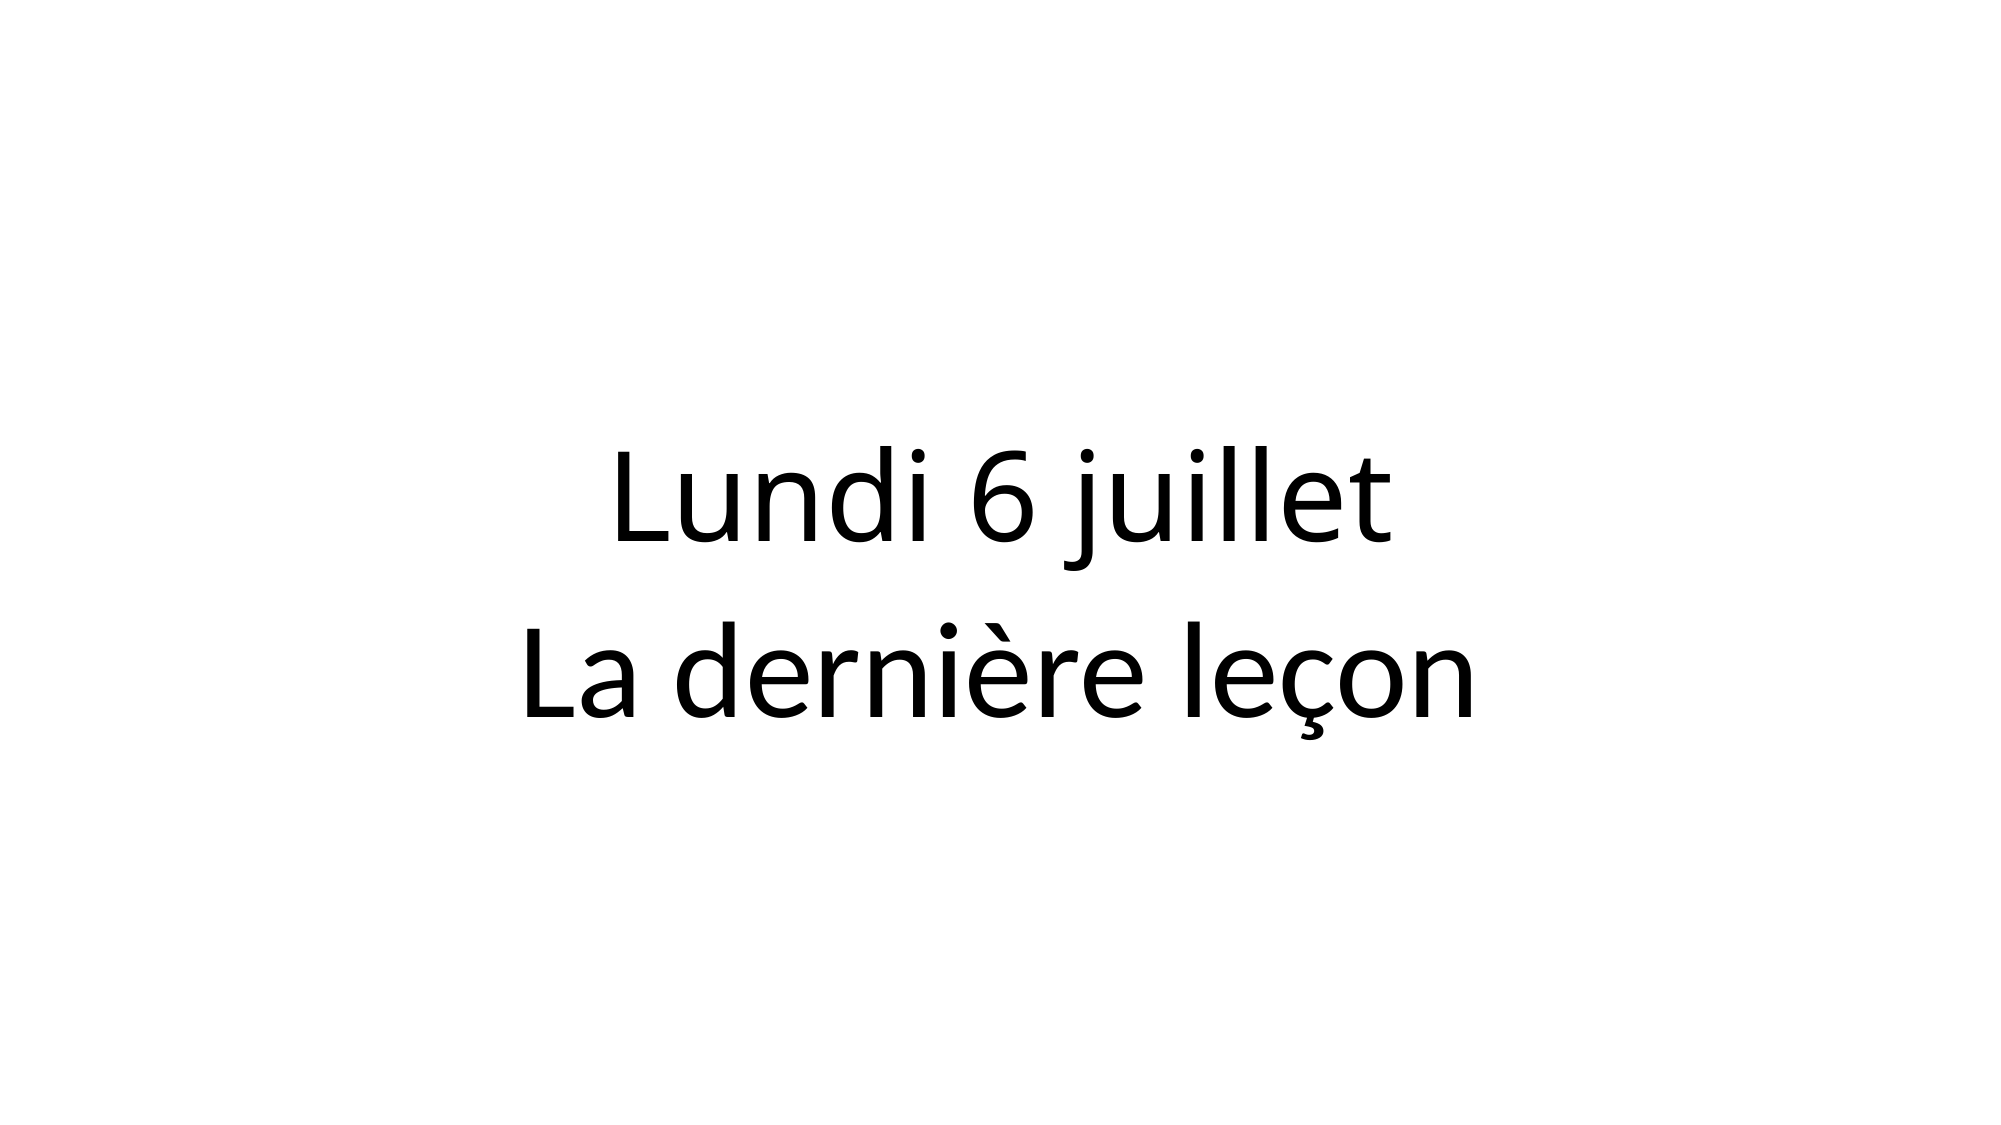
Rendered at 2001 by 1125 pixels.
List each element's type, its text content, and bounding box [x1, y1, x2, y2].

title Lundi 6 juillet [249, 184, 1750, 576]
subtitle La dernière leçon [249, 590, 1750, 863]
